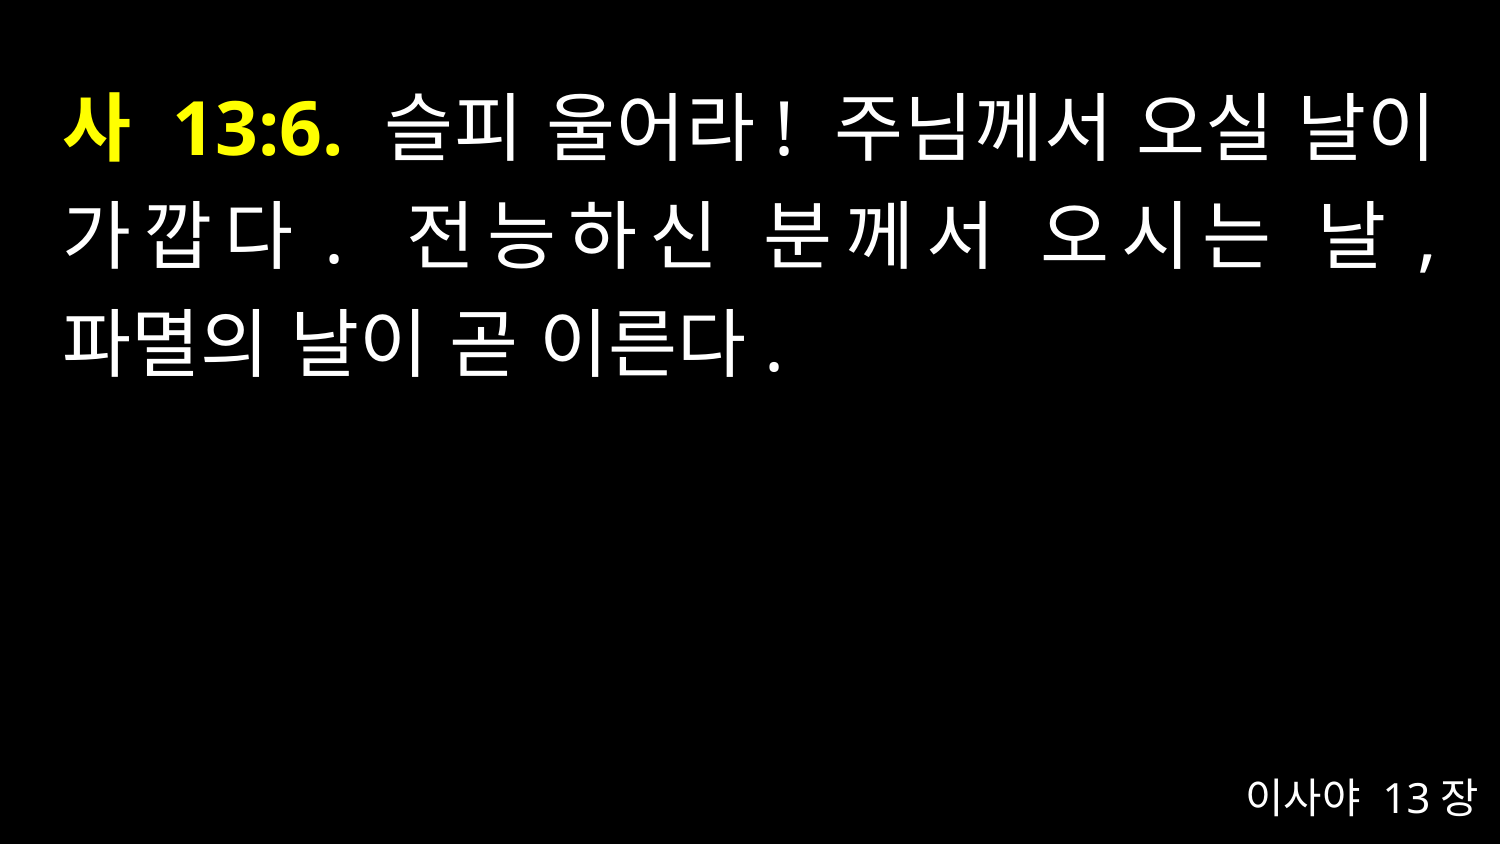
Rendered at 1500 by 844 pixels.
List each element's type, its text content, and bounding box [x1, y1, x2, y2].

title 사 13:6. 슬피 울어라! 주님께서 오실 날이 가깝다. 전능하신 분께서 오시는 날, 파멸의 날이 곧 이른다. [0, 0, 1500, 844]
subtitle 이사야 13장 [916, 770, 1500, 844]
